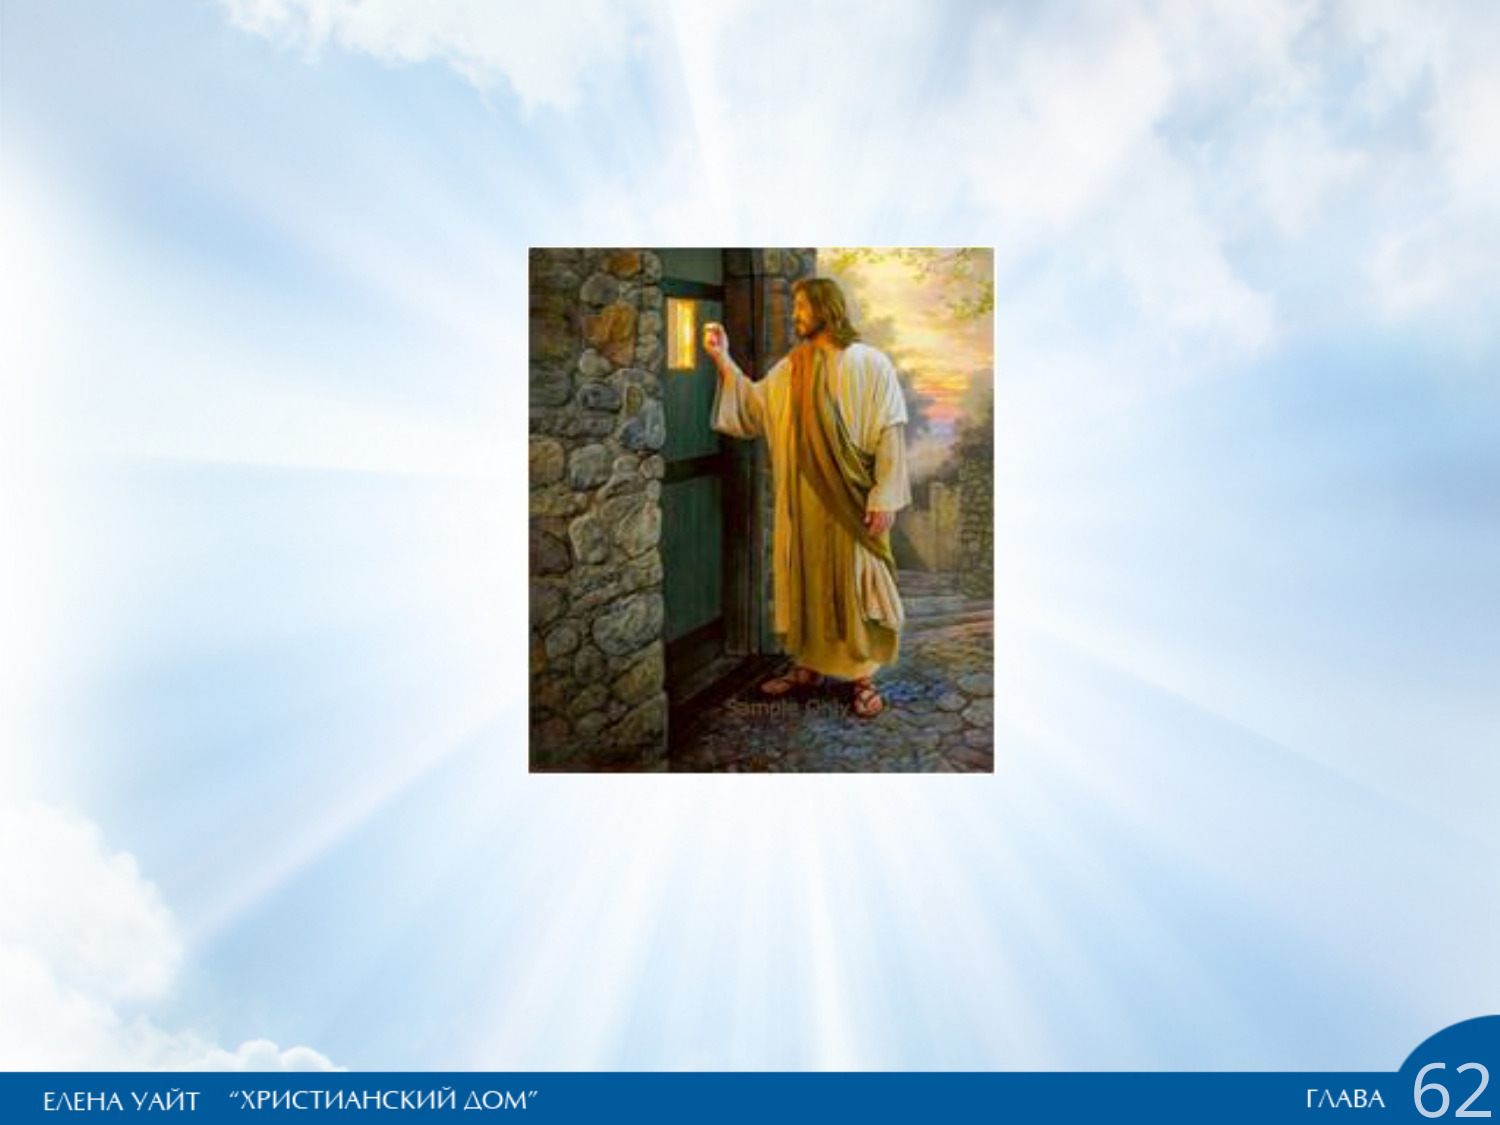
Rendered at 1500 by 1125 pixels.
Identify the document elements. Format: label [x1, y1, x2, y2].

list [527, 245, 997, 776]
picture [0, 0, 1500, 1125]
